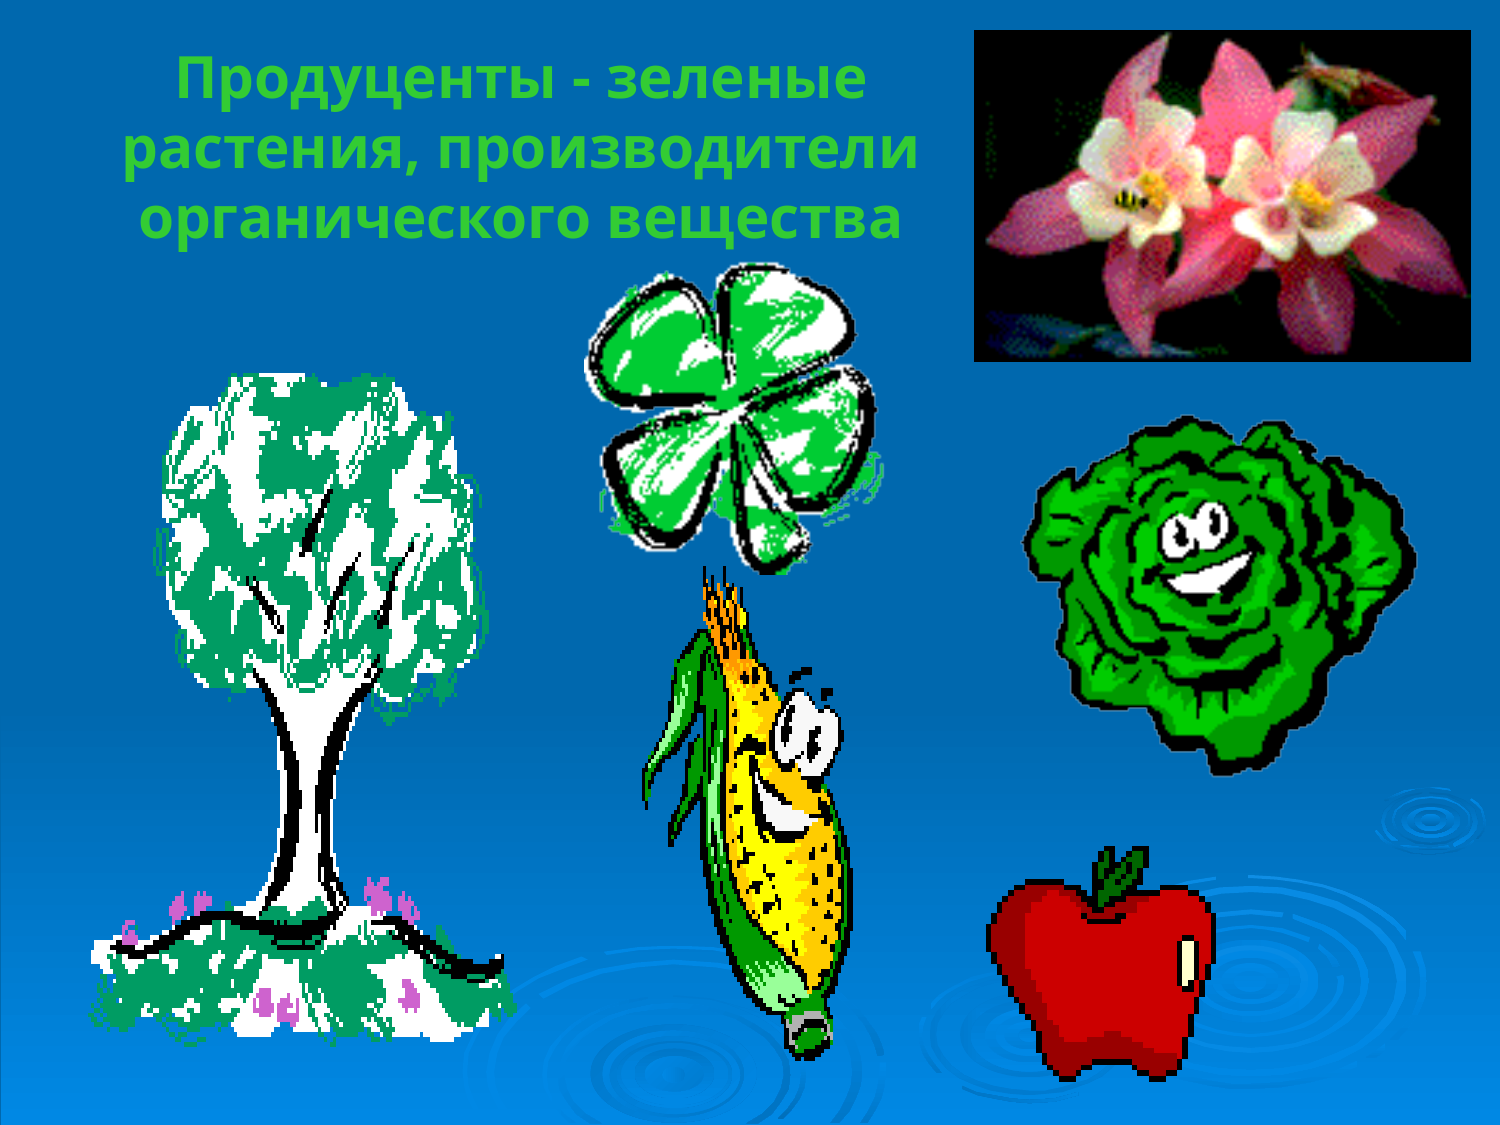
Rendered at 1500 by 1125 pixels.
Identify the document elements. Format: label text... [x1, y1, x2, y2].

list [974, 30, 1471, 362]
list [631, 550, 963, 1088]
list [985, 845, 1301, 1082]
picture [584, 255, 887, 575]
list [1019, 405, 1423, 792]
title Продуценты - зеленые растения, производители органического вещества [78, 58, 964, 233]
picture [76, 373, 518, 1047]
